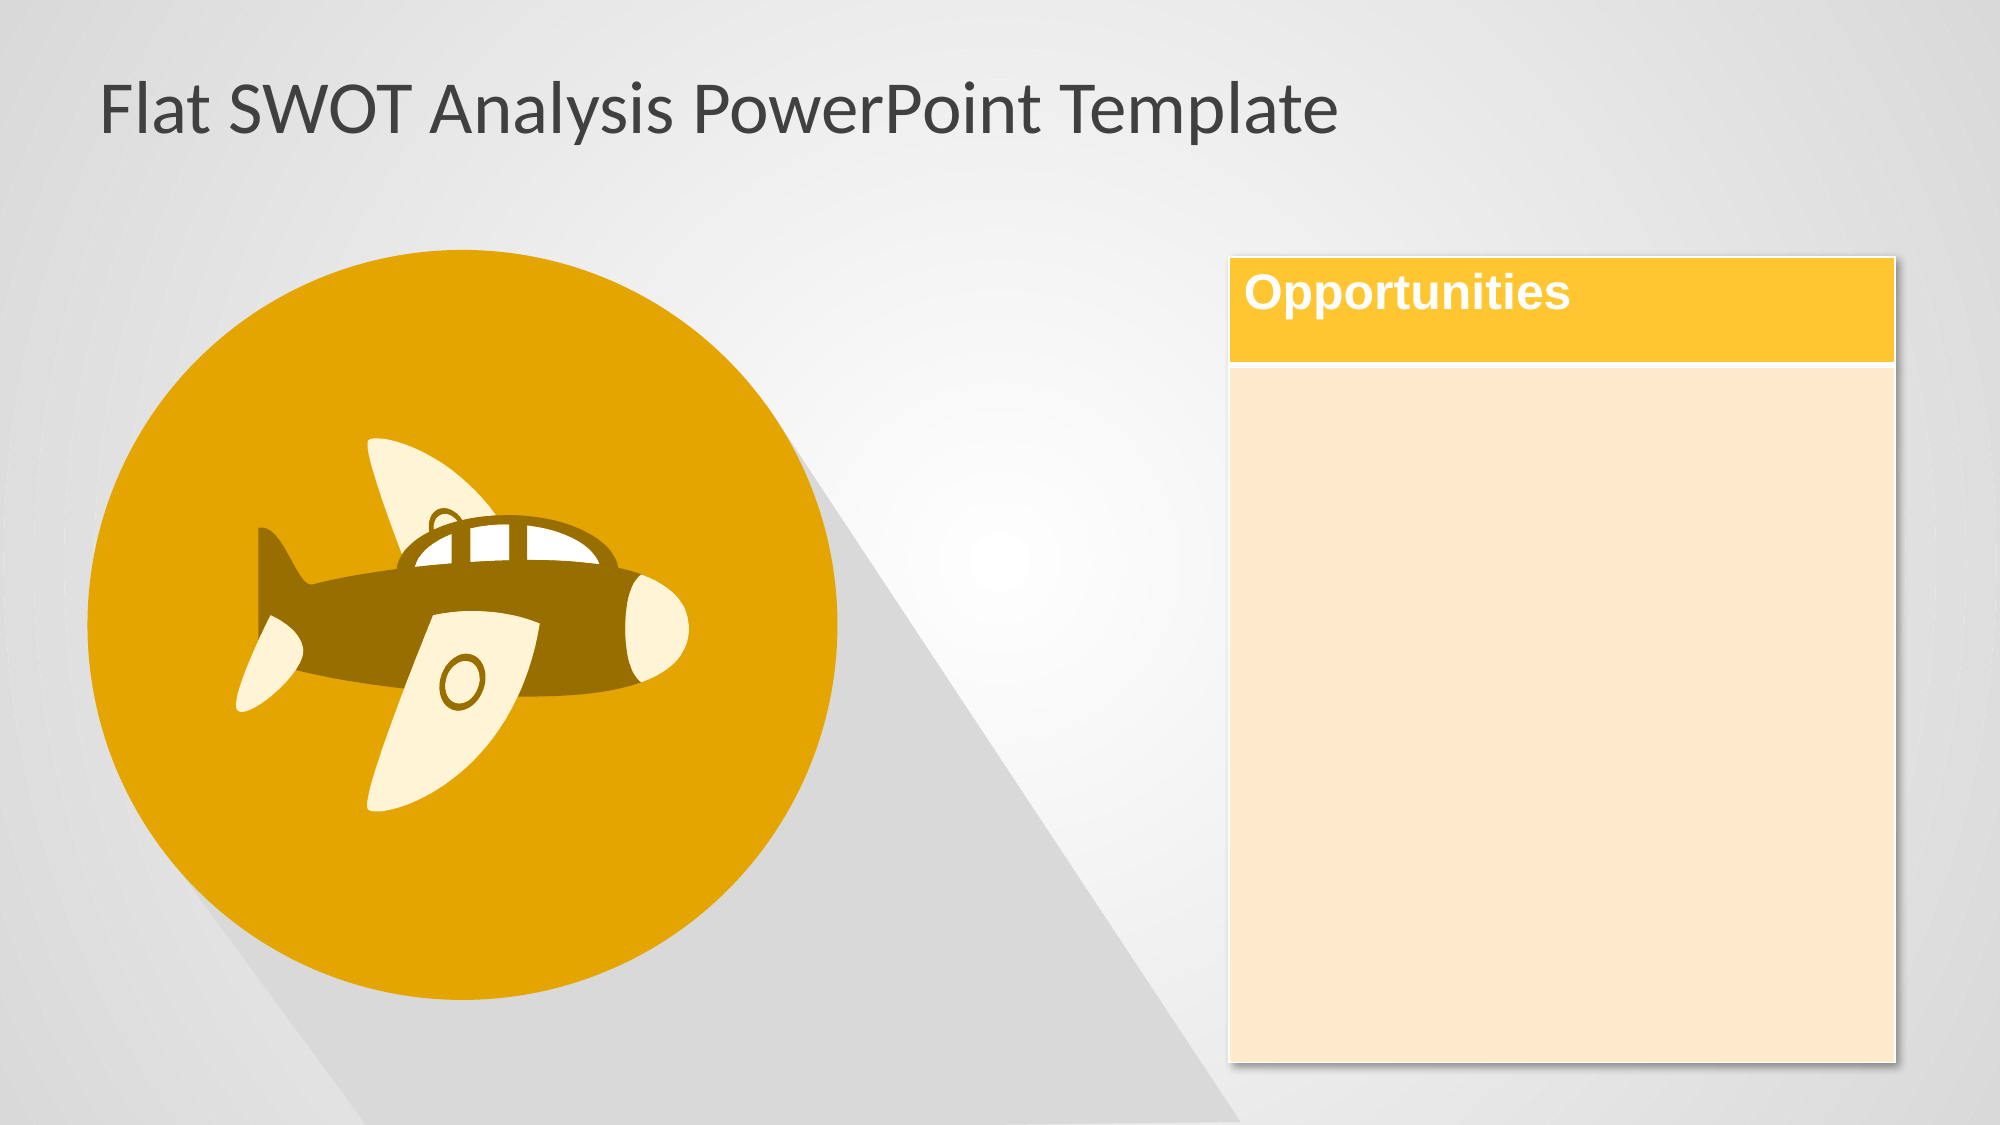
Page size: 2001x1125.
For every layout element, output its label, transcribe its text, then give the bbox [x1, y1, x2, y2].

title Flat SWOT Analysis PowerPoint Template [99, 45, 1900, 162]
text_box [235, 438, 690, 812]
table_header Opportunities [1230, 258, 1894, 362]
text_box [182, 433, 1243, 1125]
table_cell [1230, 368, 1894, 1062]
text_box [85, 247, 840, 1003]
